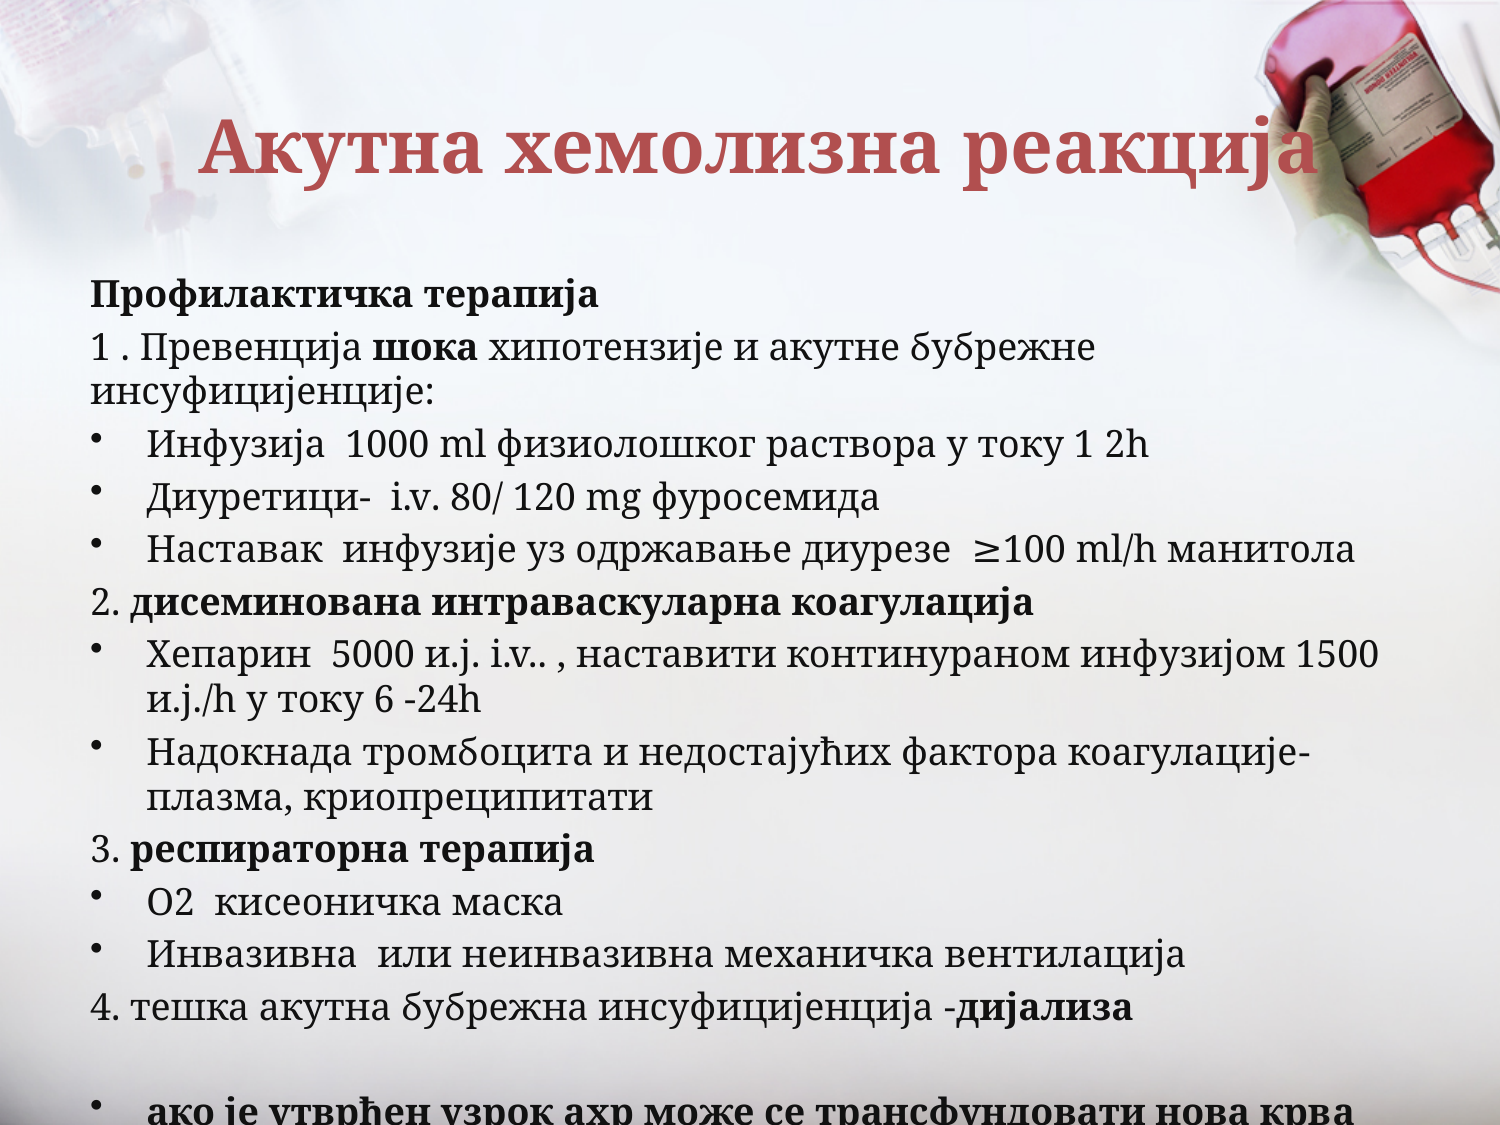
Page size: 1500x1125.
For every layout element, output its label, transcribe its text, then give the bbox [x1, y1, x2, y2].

list Профилактичка терапија 1 . Превенција шока хипотензије и акутне бубрежне инсуфицијенције: Инфузија 1000 ml физиолошког раствора у току 1 2h Диуретици- i.v. 80/ 120 mg фуросемидa Наставак инфузије уз одржавање диурезе ≥100 ml/h манитолa 2. дисеминована интраваскуларна коагулација Хепарин 5000 и.ј. i.v.. , наставити континураном инфузијом 1500 и.ј./h у току 6 -24h Надокнада тромбоцита и недостајућих фактора коагулације- плазма, криопреципитати 3. респираторна терапија О2 кисеоничка маска Инвазивна или неинвазивна механичка вентилација 4. тешка акутна бубрежна инсуфицијенција -дијализа ако је утврђен узрок ахр може се трансфундовати нова крвa [75, 262, 1425, 1075]
title Акутна хемолизна реакција [183, 101, 1459, 186]
picture [0, 0, 1500, 1125]
